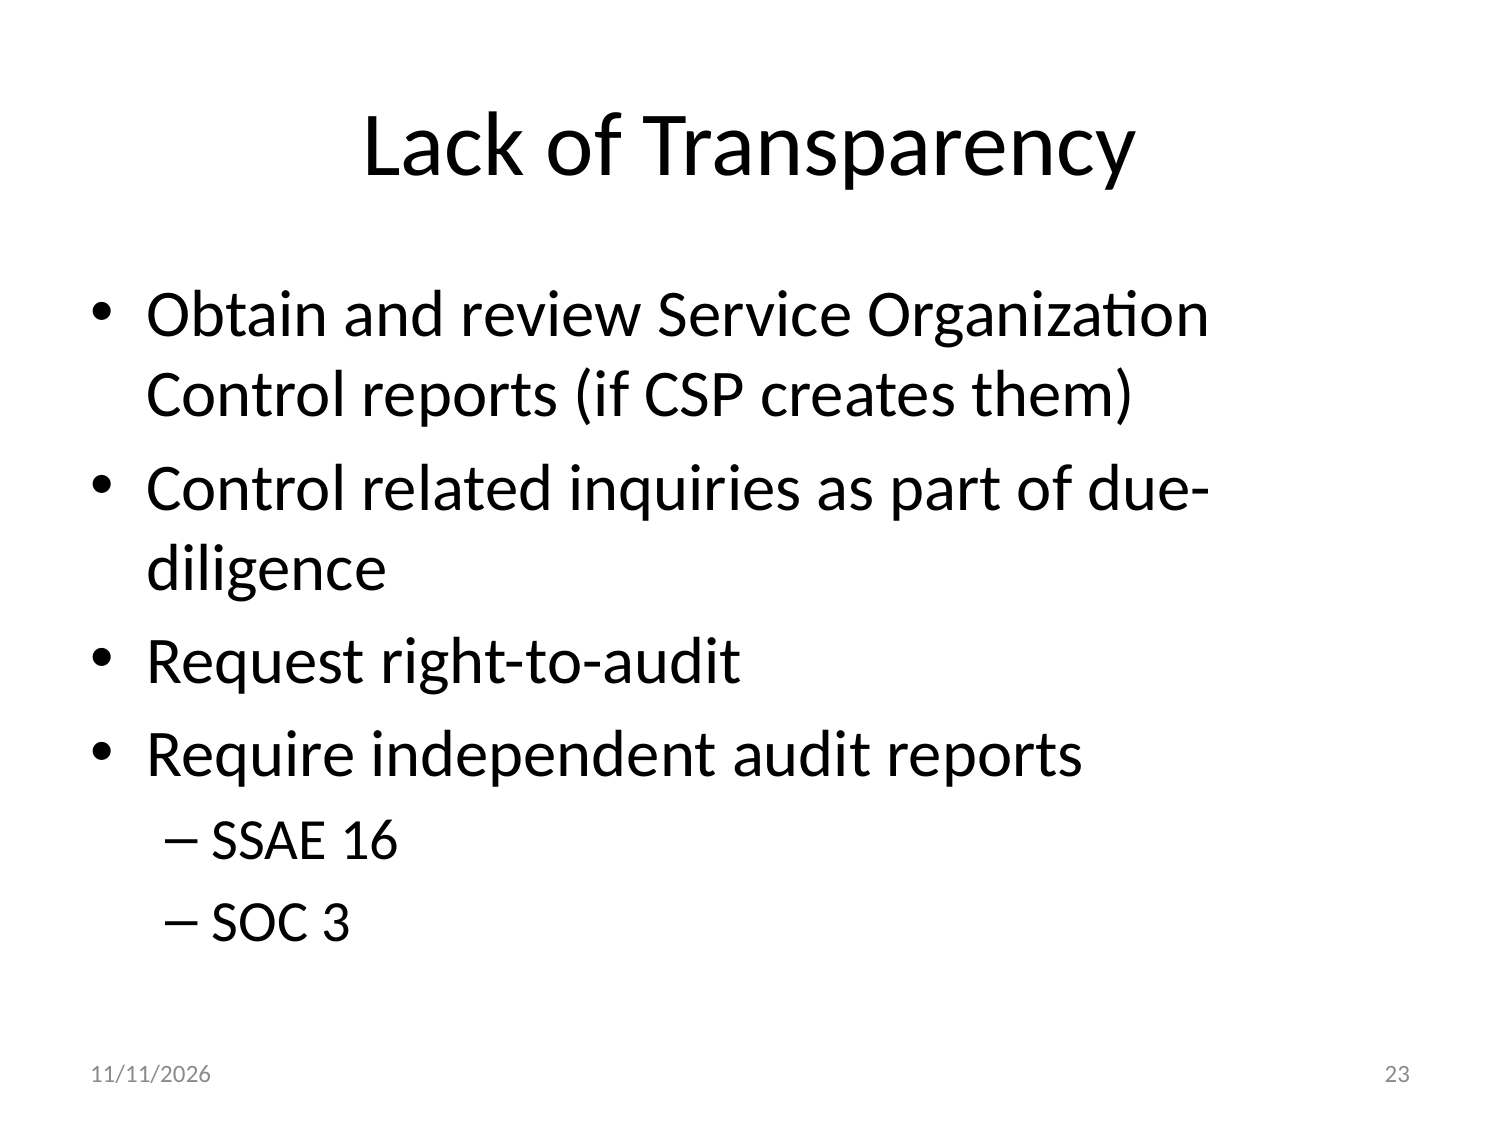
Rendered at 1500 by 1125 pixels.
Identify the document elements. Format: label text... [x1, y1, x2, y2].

list Obtain and review Service Organization Control reports (if CSP creates them) Control related inquiries as part of due-diligence Request right-to-audit Require independent audit reports SSAE 16 SOC 3 [75, 262, 1425, 1005]
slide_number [75, 1042, 425, 1103]
slide_number 23 [1074, 1042, 1425, 1103]
title Lack of Transparency [75, 45, 1425, 233]
